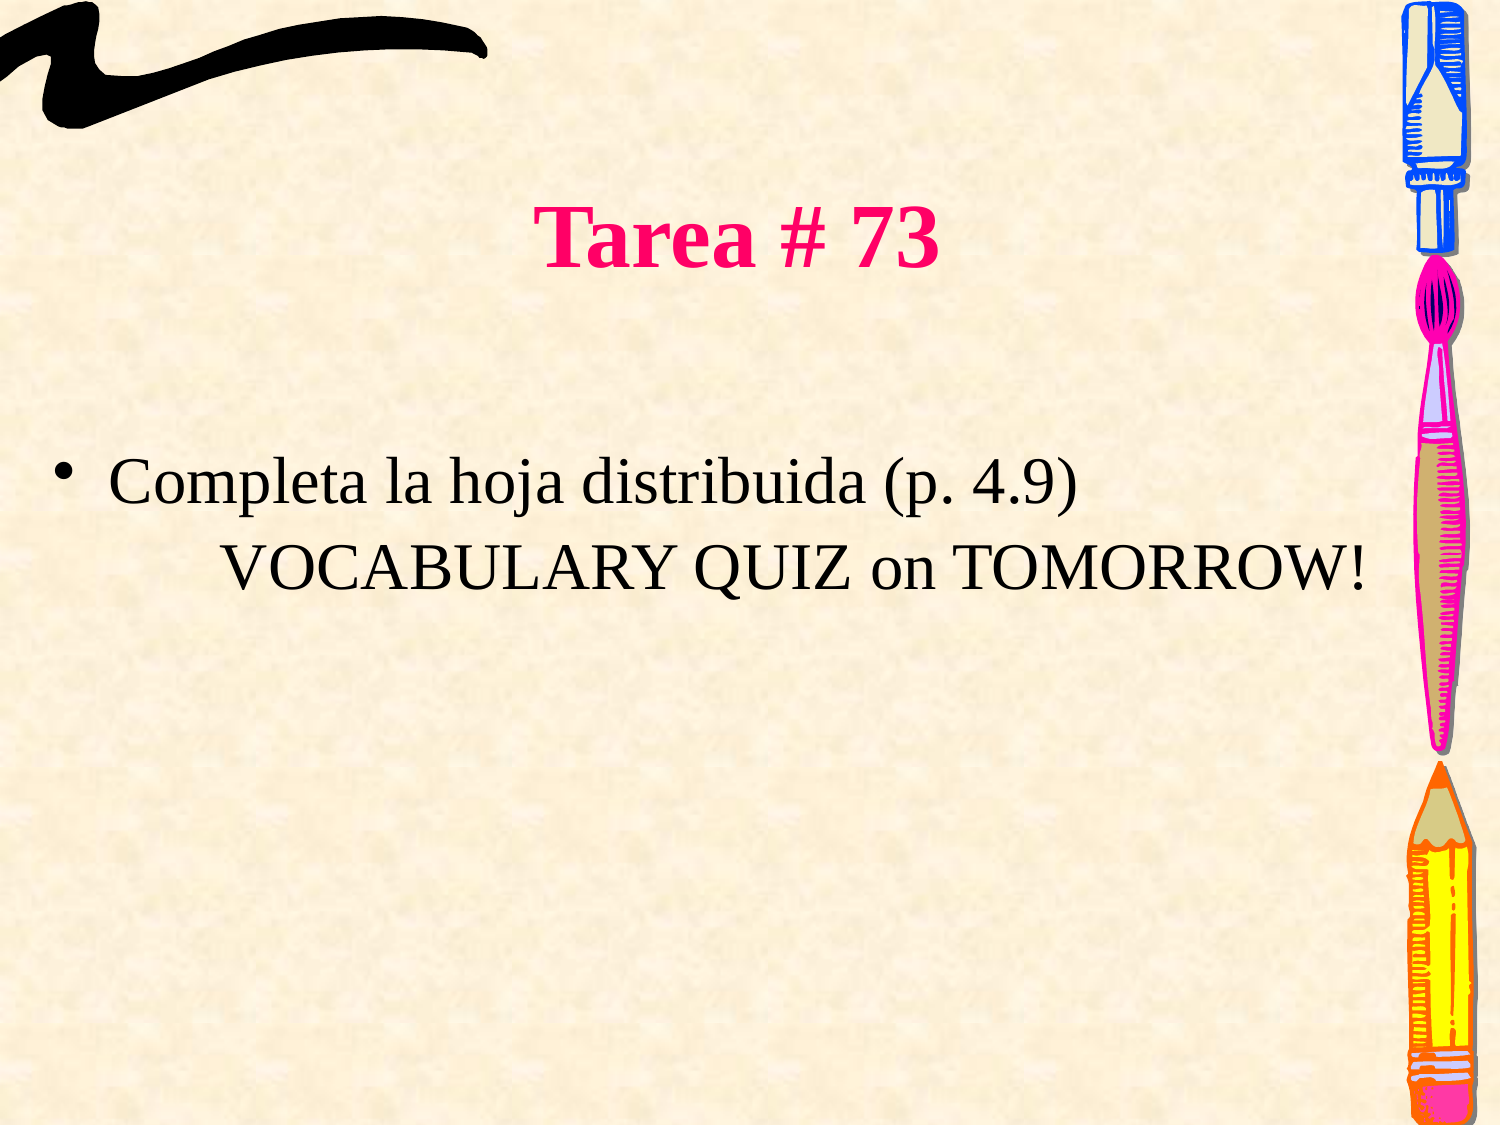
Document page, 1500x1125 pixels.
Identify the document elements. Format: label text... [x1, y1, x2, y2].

text_box Tarea # 73 [99, 137, 1375, 325]
picture [0, 0, 1500, 1125]
list Completa la hoja distribuida (p. 4.9) VOCABULARY QUIZ on TOMORROW! [37, 174, 1400, 1063]
